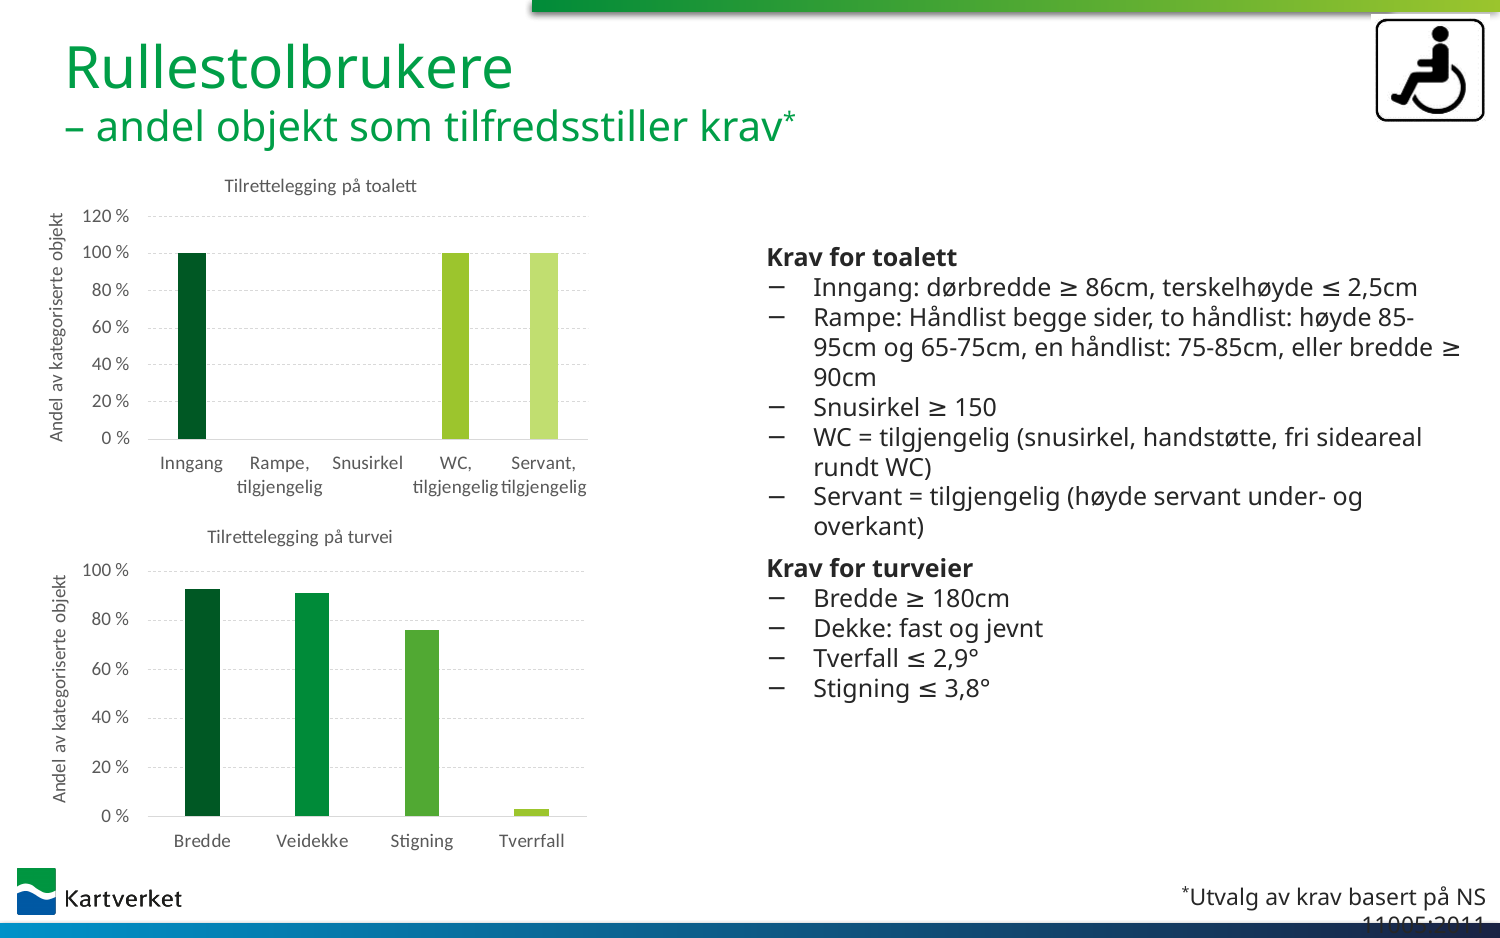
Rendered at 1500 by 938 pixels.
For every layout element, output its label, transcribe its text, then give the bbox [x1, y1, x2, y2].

text_box Rullestolbrukere – andel objekt som tilfredsstiller krav* [49, 14, 1431, 158]
text_box Krav for turveier Bredde ≥ 180cm Dekke: fast og jevnt Tverfall ≤ 2,9° Stigning ≤ 3,8° [751, 545, 1483, 710]
picture [41, 520, 598, 859]
picture [1371, 13, 1491, 127]
text_box *Utvalg av krav basert på NS 11005:2011 [1068, 873, 1500, 938]
picture [41, 166, 599, 505]
text_box Krav for toalett Inngang: dørbredde ≥ 86cm, terskelhøyde ≤ 2,5cm Rampe: Håndlist begge sider, to håndlist: høyde 85-95cm og 65-75cm, en håndlist: 75-85cm, eller bredde ≥ 90cm Snusirkel ≥ 150 WC = tilgjengelig (snusirkel, handstøtte, fri sideareal rundt WC) Servant = tilgjengelig (høyde servant under- og overkant) [751, 234, 1483, 545]
